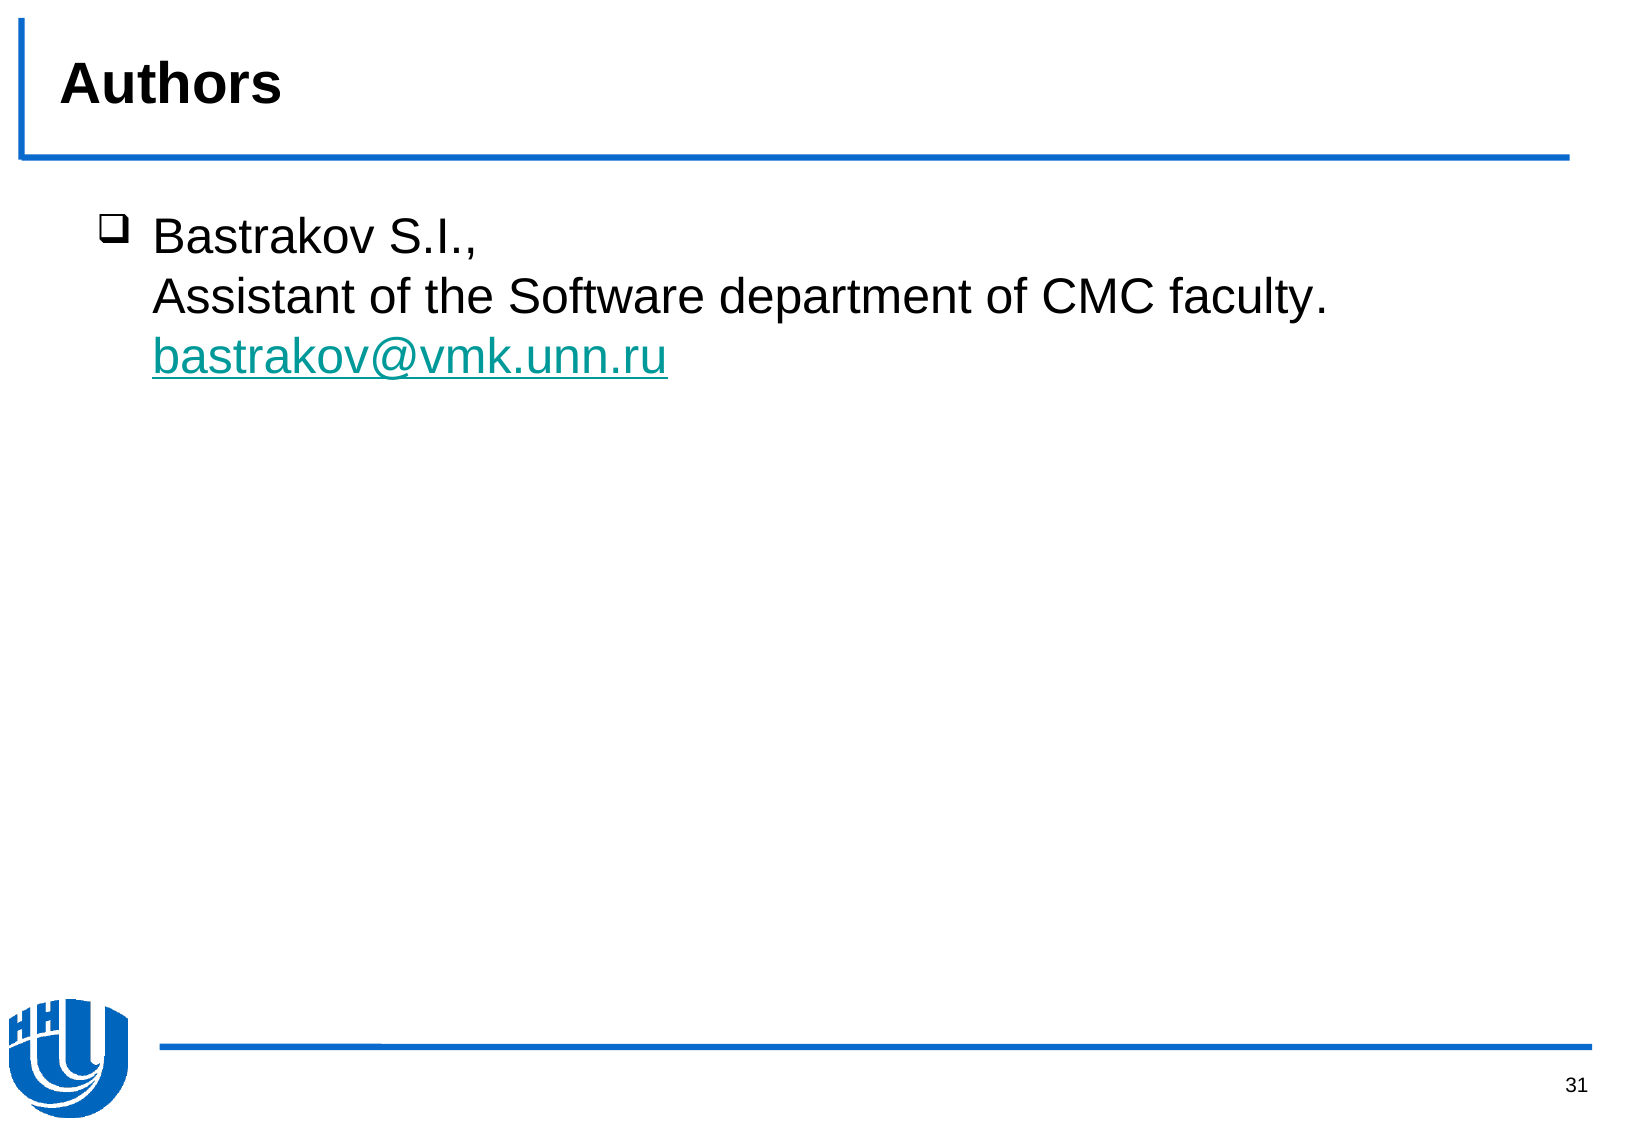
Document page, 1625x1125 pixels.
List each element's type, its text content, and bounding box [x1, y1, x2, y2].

slide_number 31 [1449, 1051, 1604, 1125]
picture [9, 999, 128, 1118]
title Authors [44, 34, 1535, 127]
list Bastrakov S.I., Assistant of the Software department of CMC faculty. bastrakov@vmk.unn.ru [81, 196, 1543, 1012]
